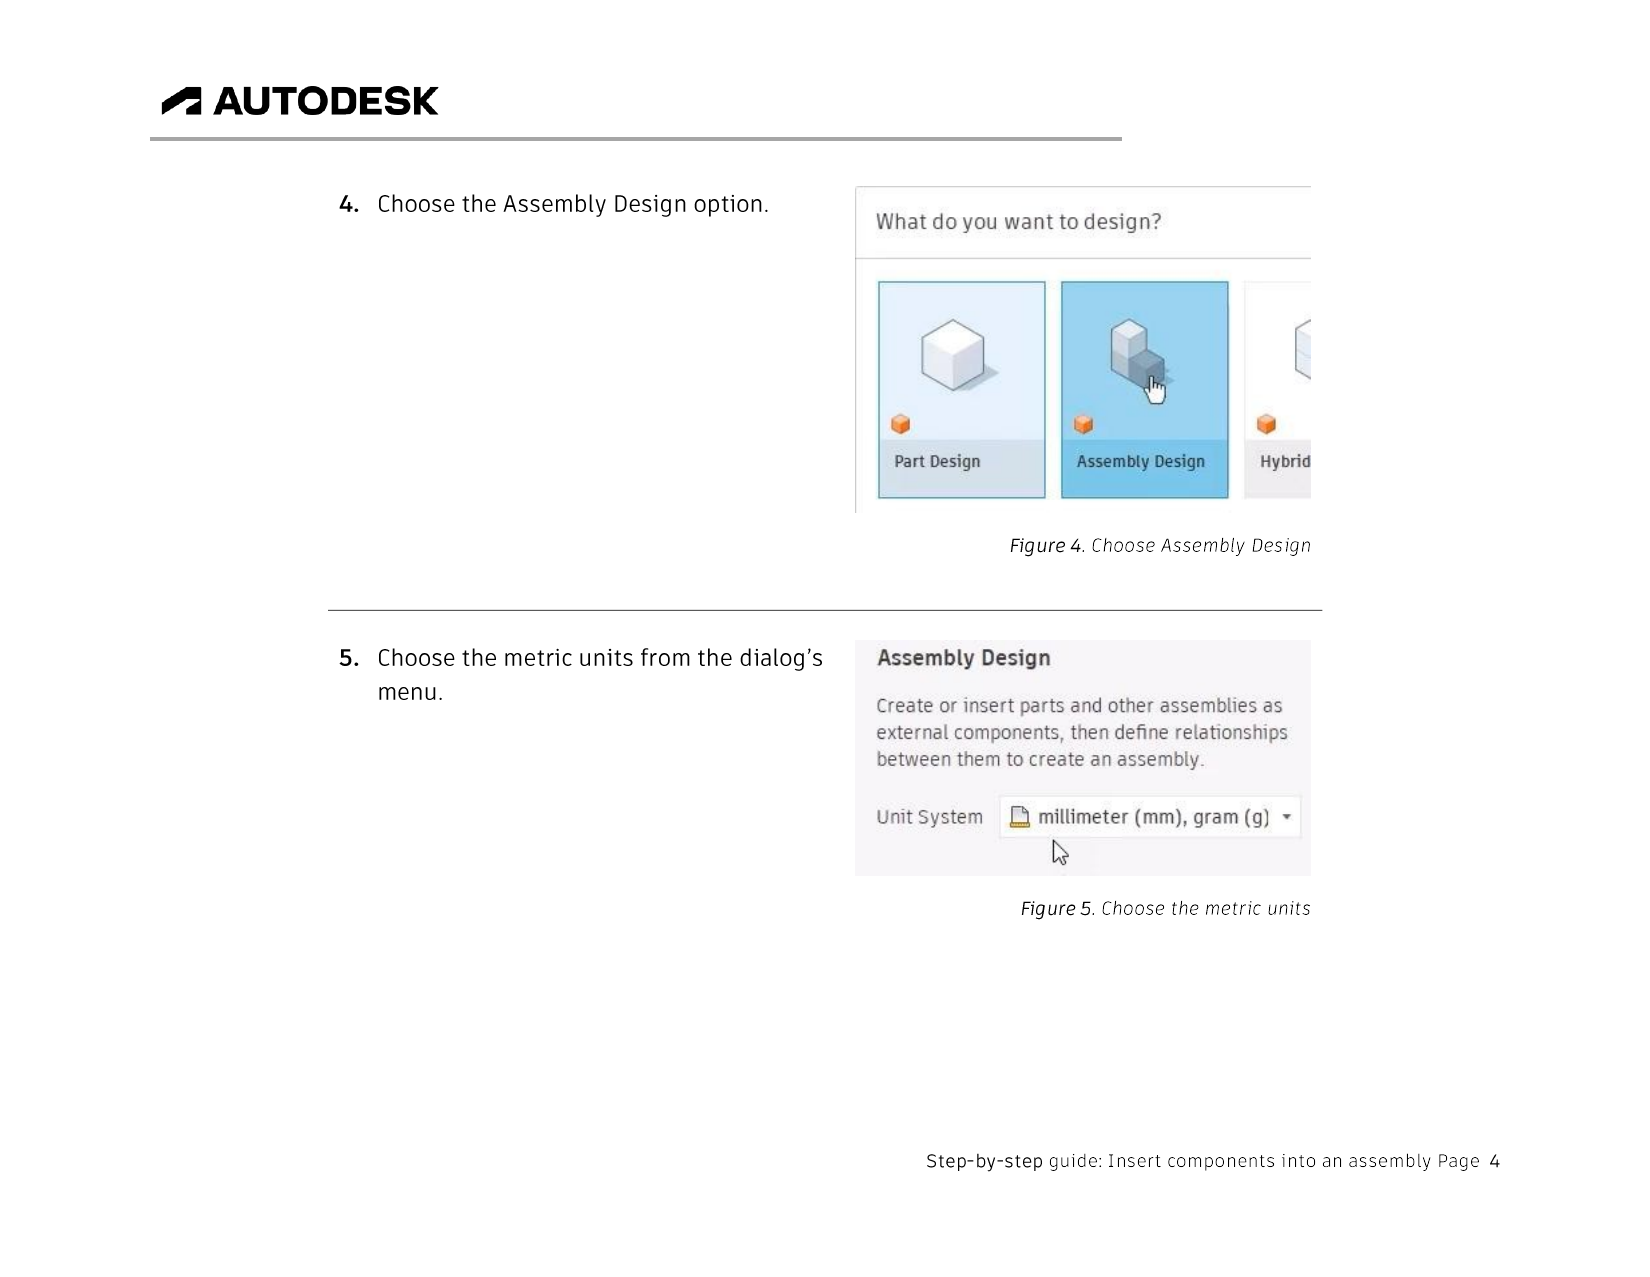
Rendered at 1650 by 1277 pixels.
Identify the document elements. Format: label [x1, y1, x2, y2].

picture [376, 187, 783, 220]
picture [160, 86, 439, 116]
picture [339, 187, 370, 220]
text_box [926, 1147, 1512, 1175]
picture [339, 641, 370, 674]
text_box [1009, 532, 1322, 560]
picture [854, 186, 1311, 514]
text_box [376, 641, 841, 708]
text_box [1019, 895, 1321, 923]
picture [854, 640, 1311, 876]
